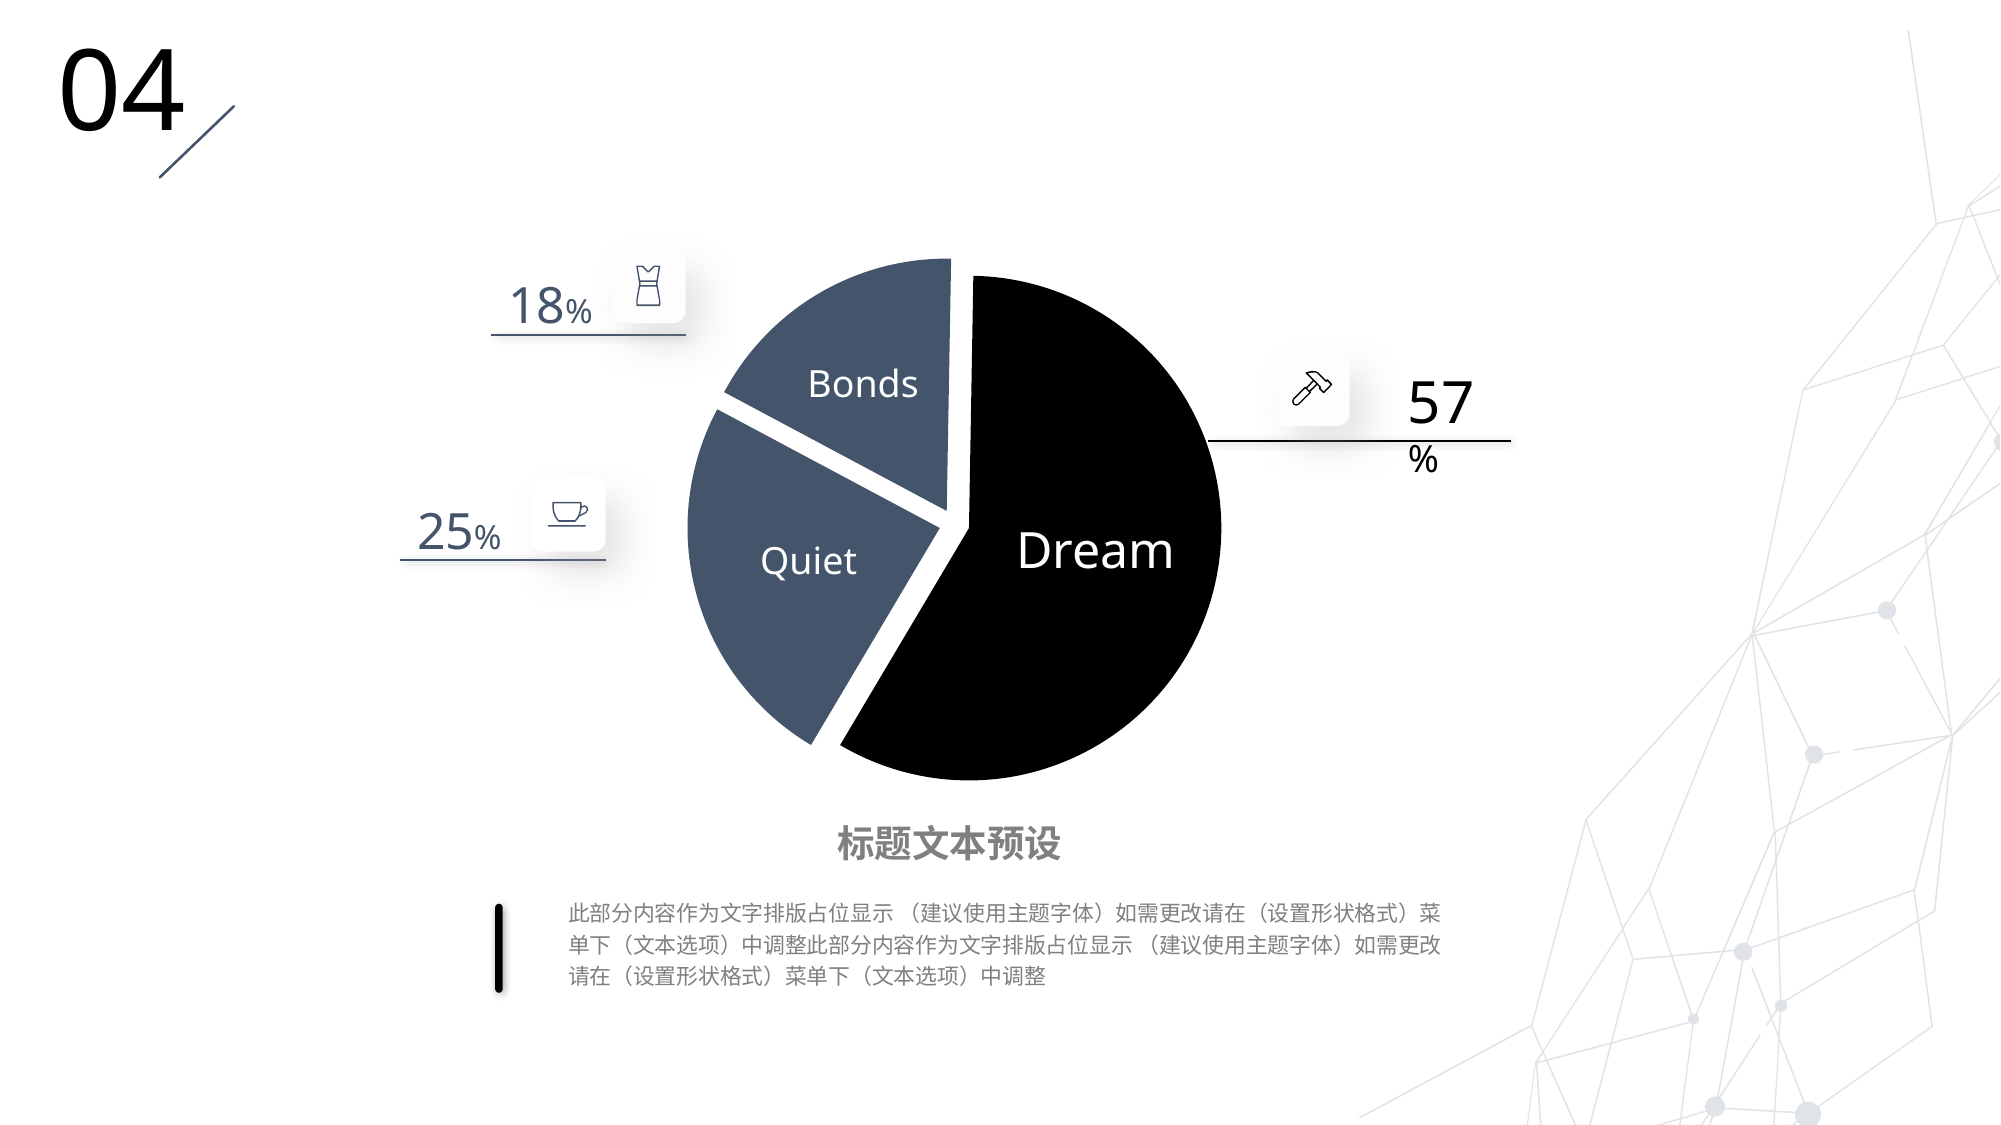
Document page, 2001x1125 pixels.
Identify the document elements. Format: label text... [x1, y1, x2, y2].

text_box 04 [42, 10, 214, 161]
text_box 57% [1393, 357, 1519, 488]
text_box 25% [402, 491, 479, 559]
text_box [494, 902, 504, 994]
text_box 25% [402, 560, 479, 567]
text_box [568, 819, 1450, 993]
text_box [1358, 30, 2000, 1125]
chart [479, 188, 1365, 856]
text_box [159, 106, 234, 178]
